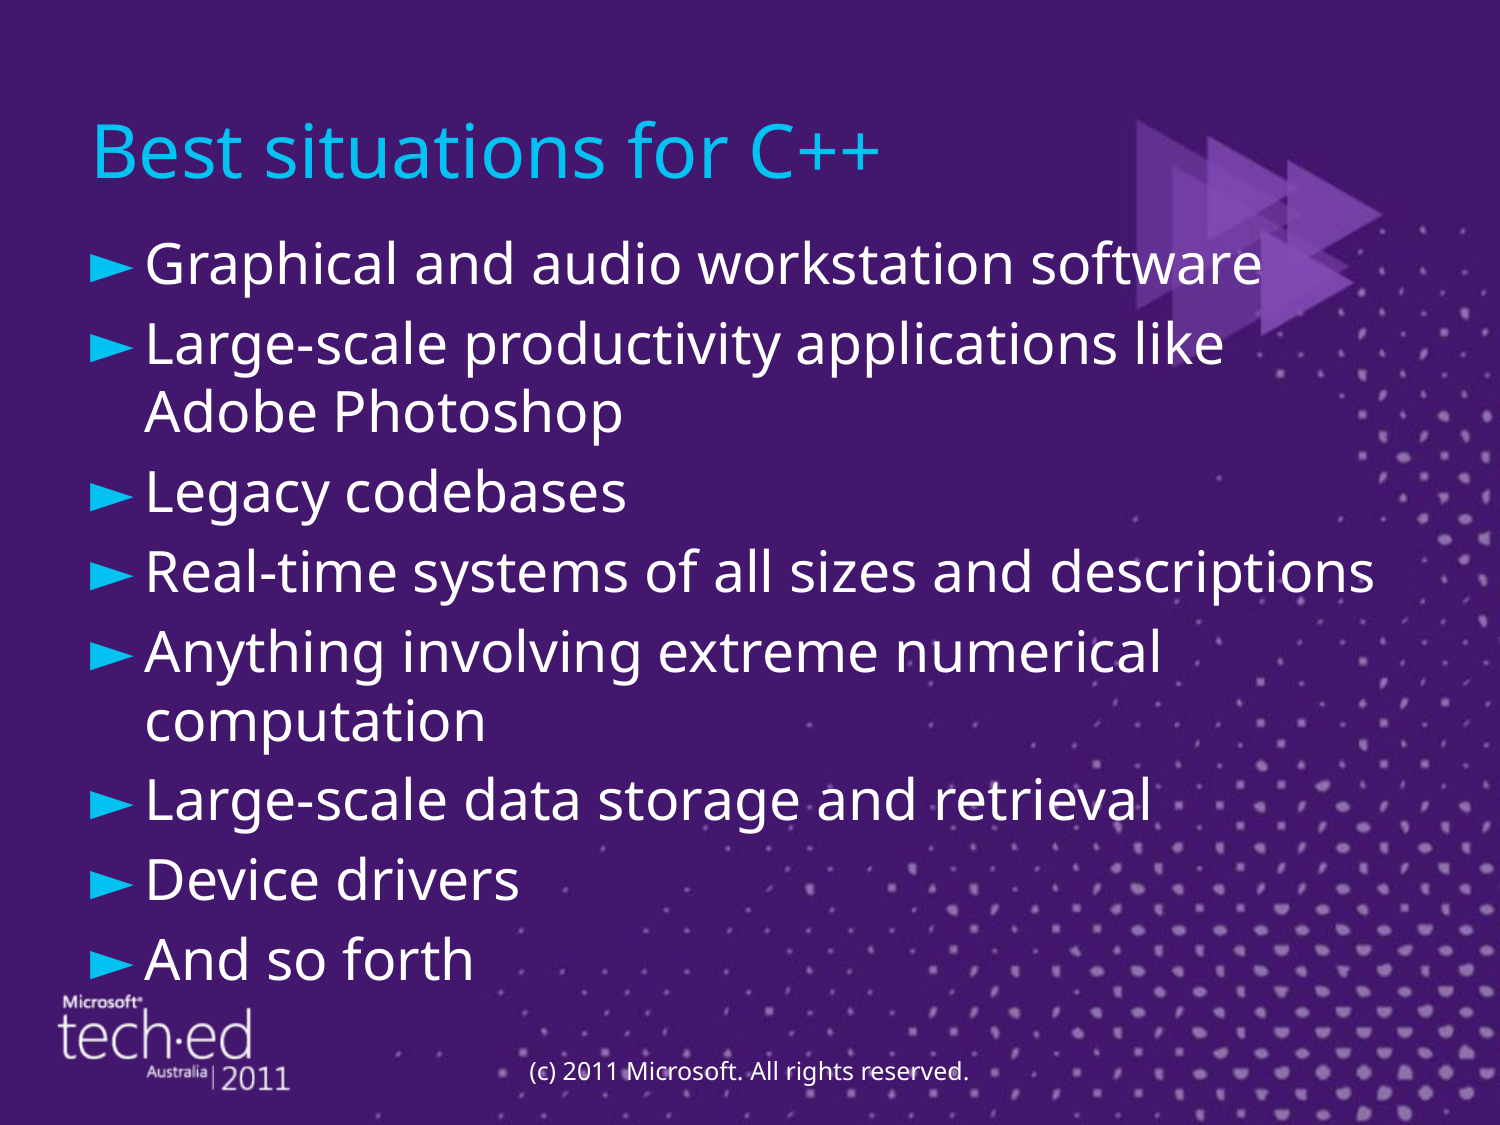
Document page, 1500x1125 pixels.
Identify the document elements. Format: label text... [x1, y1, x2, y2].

footer (c) 2011 Microsoft. All rights reserved. [512, 1042, 988, 1103]
picture [0, 0, 1500, 1125]
list Graphical and audio workstation software Large-scale productivity applications like Adobe Photoshop Legacy codebases Real-time systems of all sizes and descriptions Anything involving extreme numerical computation Large-scale data storage and retrieval Device drivers And so forth [75, 219, 1425, 1005]
title Best situations for C++ [75, 54, 1425, 219]
